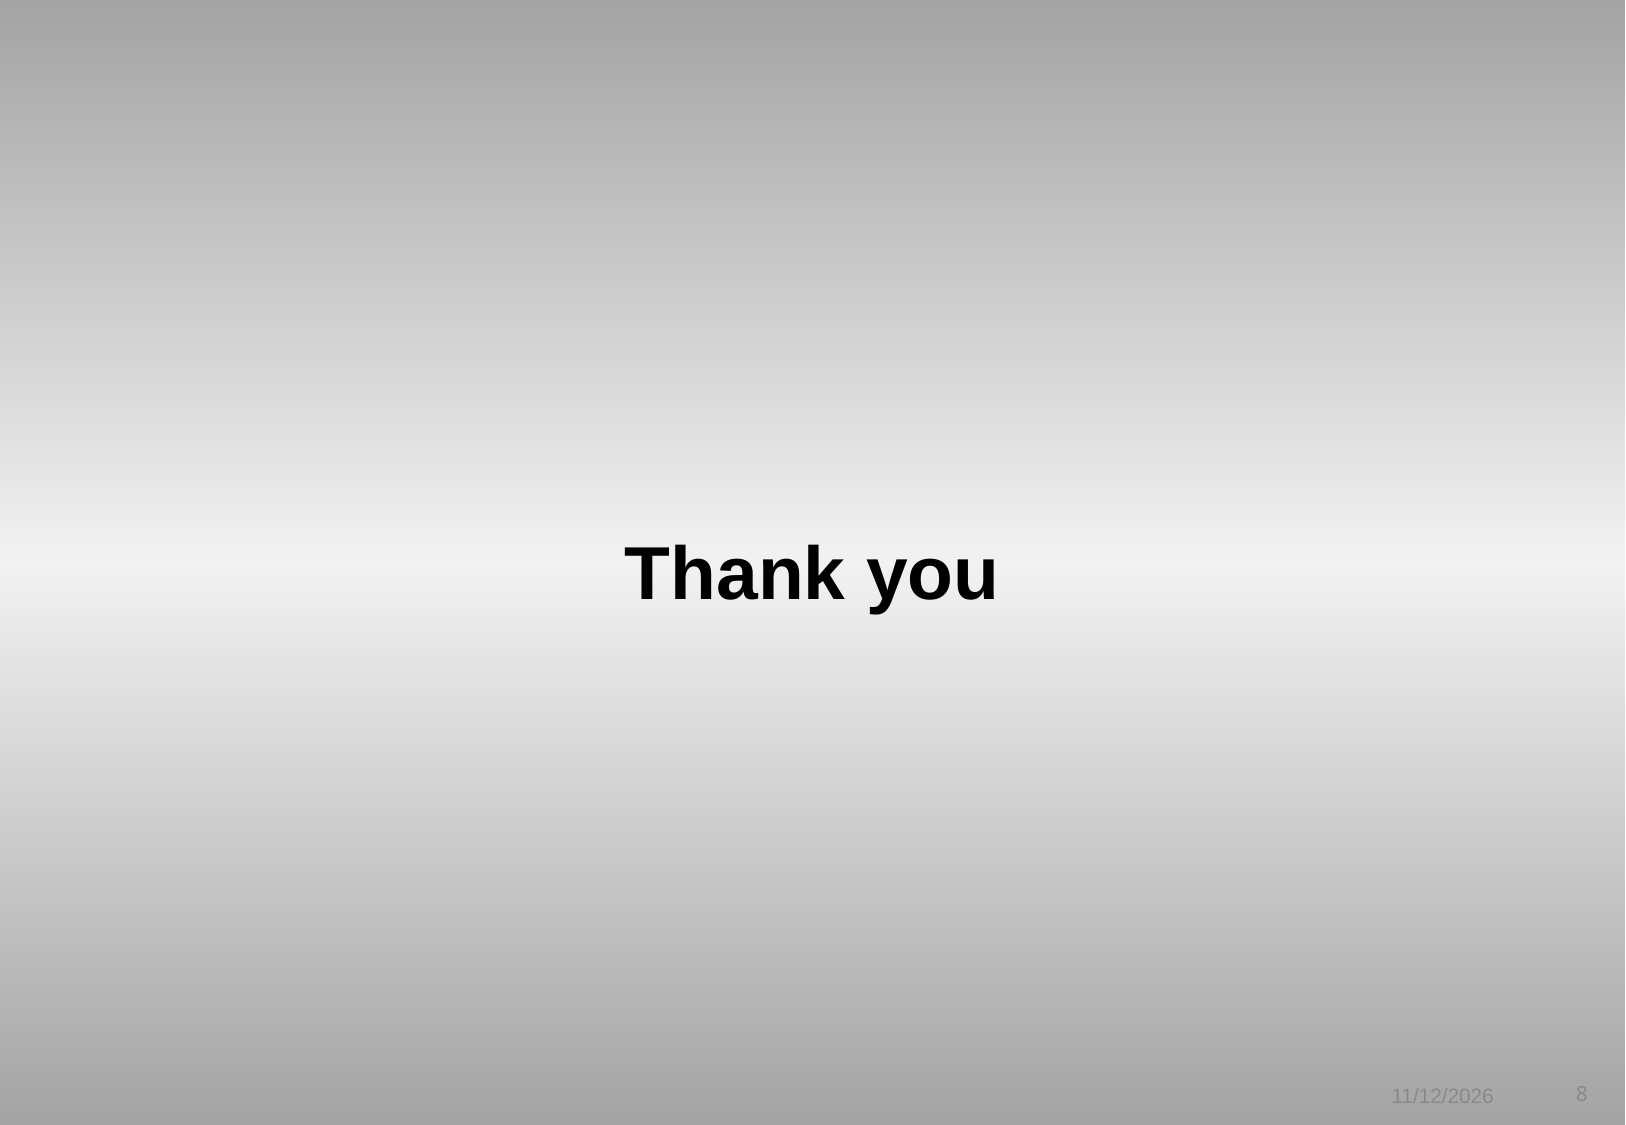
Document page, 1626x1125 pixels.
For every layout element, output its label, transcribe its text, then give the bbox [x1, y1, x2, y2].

title Thank you [0, 504, 1625, 647]
